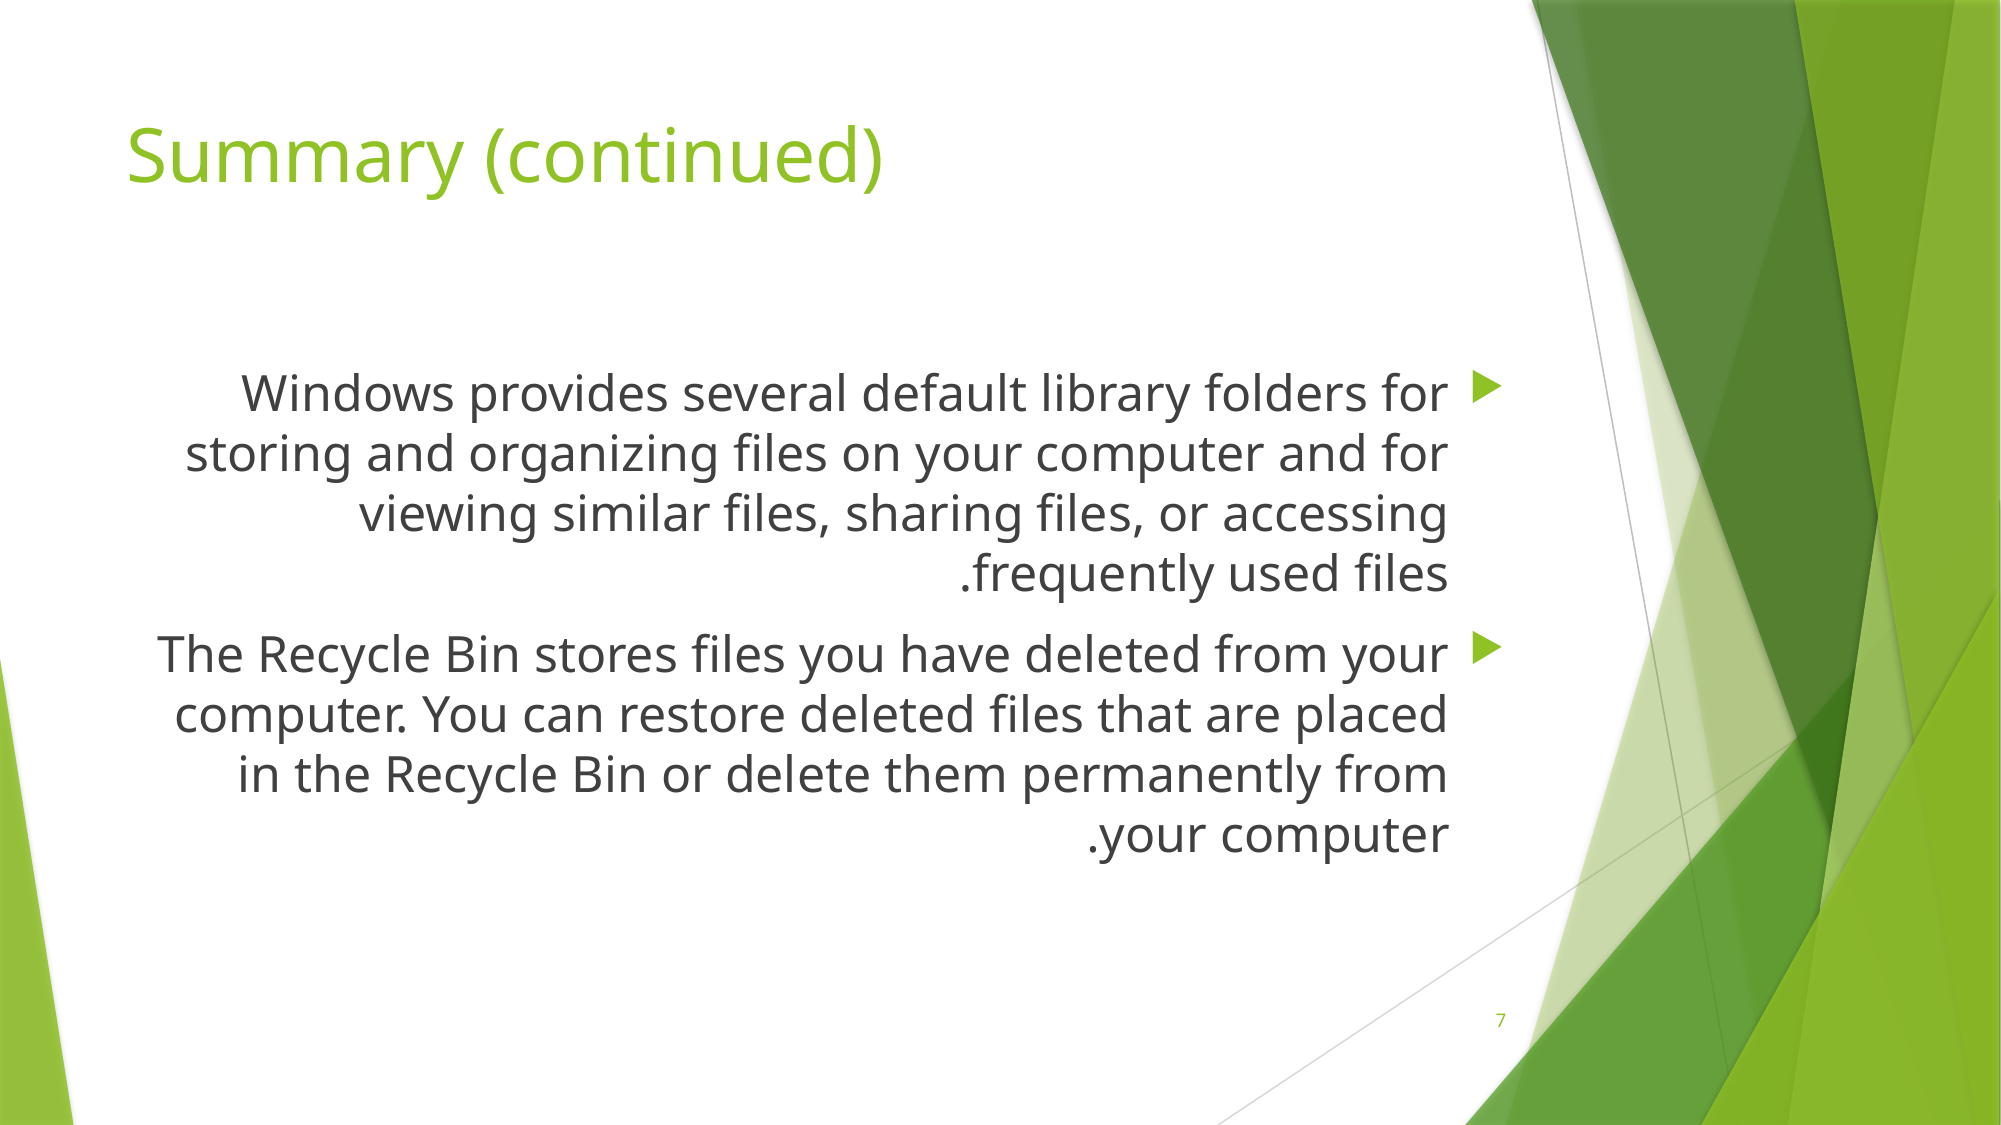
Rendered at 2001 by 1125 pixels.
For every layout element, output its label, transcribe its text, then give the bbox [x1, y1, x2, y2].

list Windows provides several default library folders for storing and organizing files on your computer and for viewing similar files, sharing files, or accessing frequently used files. The Recycle Bin stores files you have deleted from your computer. You can restore deleted files that are placed in the Recycle Bin or delete them permanently from your computer. [111, 354, 1522, 992]
title Summary (continued) [111, 99, 1522, 317]
slide_number 7 [1409, 991, 1522, 1051]
